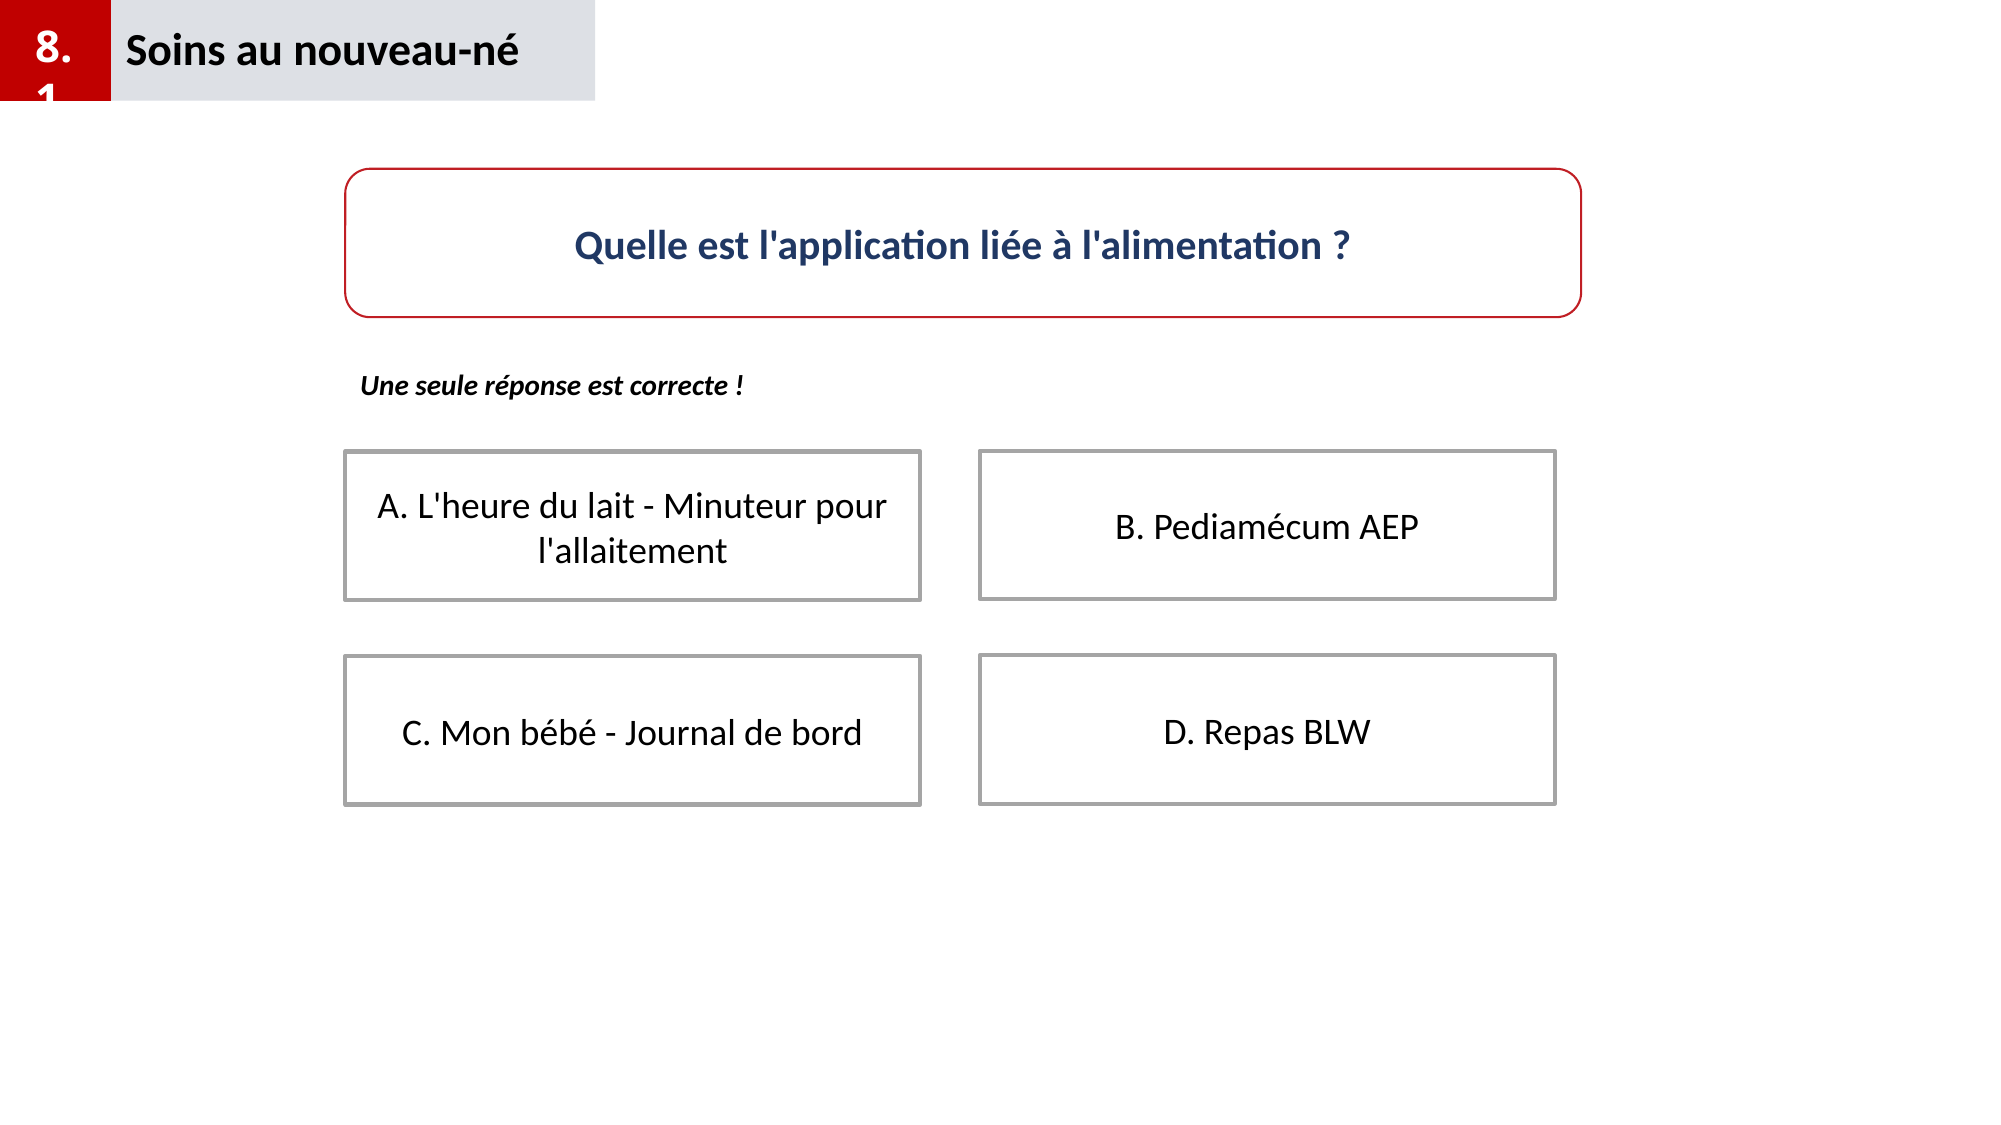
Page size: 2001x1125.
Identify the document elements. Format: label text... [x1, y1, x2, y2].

text_box Soins au nouveau-né [111, 0, 596, 101]
text_box A. L'heure du lait - Minuteur pour l'allaitement [343, 449, 922, 602]
text_box [0, 0, 111, 101]
text_box B. Pediamécum AEP [978, 449, 1557, 601]
text_box C. Mon bébé - Journal de bord [343, 654, 922, 807]
text_box Une seule réponse est correcte ! [345, 358, 876, 409]
text_box Quelle est l'application liée à l'alimentation ? [345, 168, 1582, 318]
text_box 8.1 [20, 11, 111, 83]
text_box D. Repas BLW [978, 653, 1557, 806]
